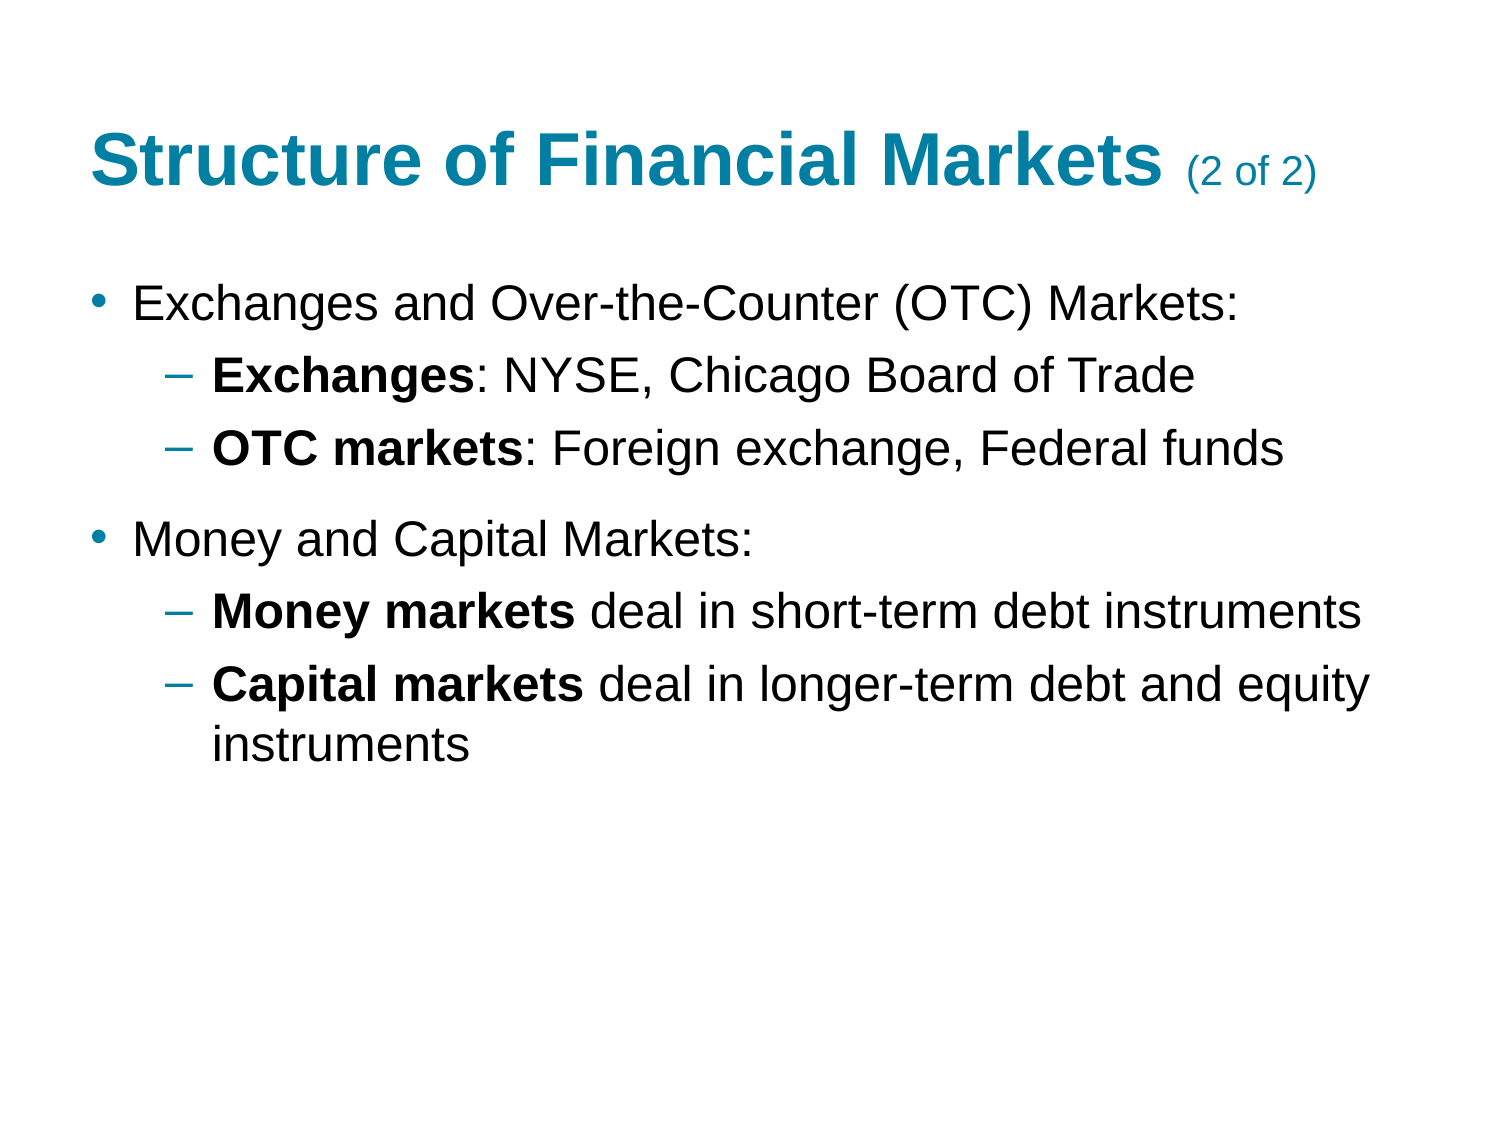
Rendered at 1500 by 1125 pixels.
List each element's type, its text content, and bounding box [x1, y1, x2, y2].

list Exchanges and Over-the-Counter (O T C) Markets: Exchanges: N Y S E, Chicago Board of Trade O T C markets: Foreign exchange, Federal funds Money and Capital Markets: Money markets deal in short-term debt instruments Capital markets deal in longer-term debt and equity instruments [75, 255, 1426, 1021]
title Structure of Financial Markets (2 of 2) [75, 35, 1425, 216]
